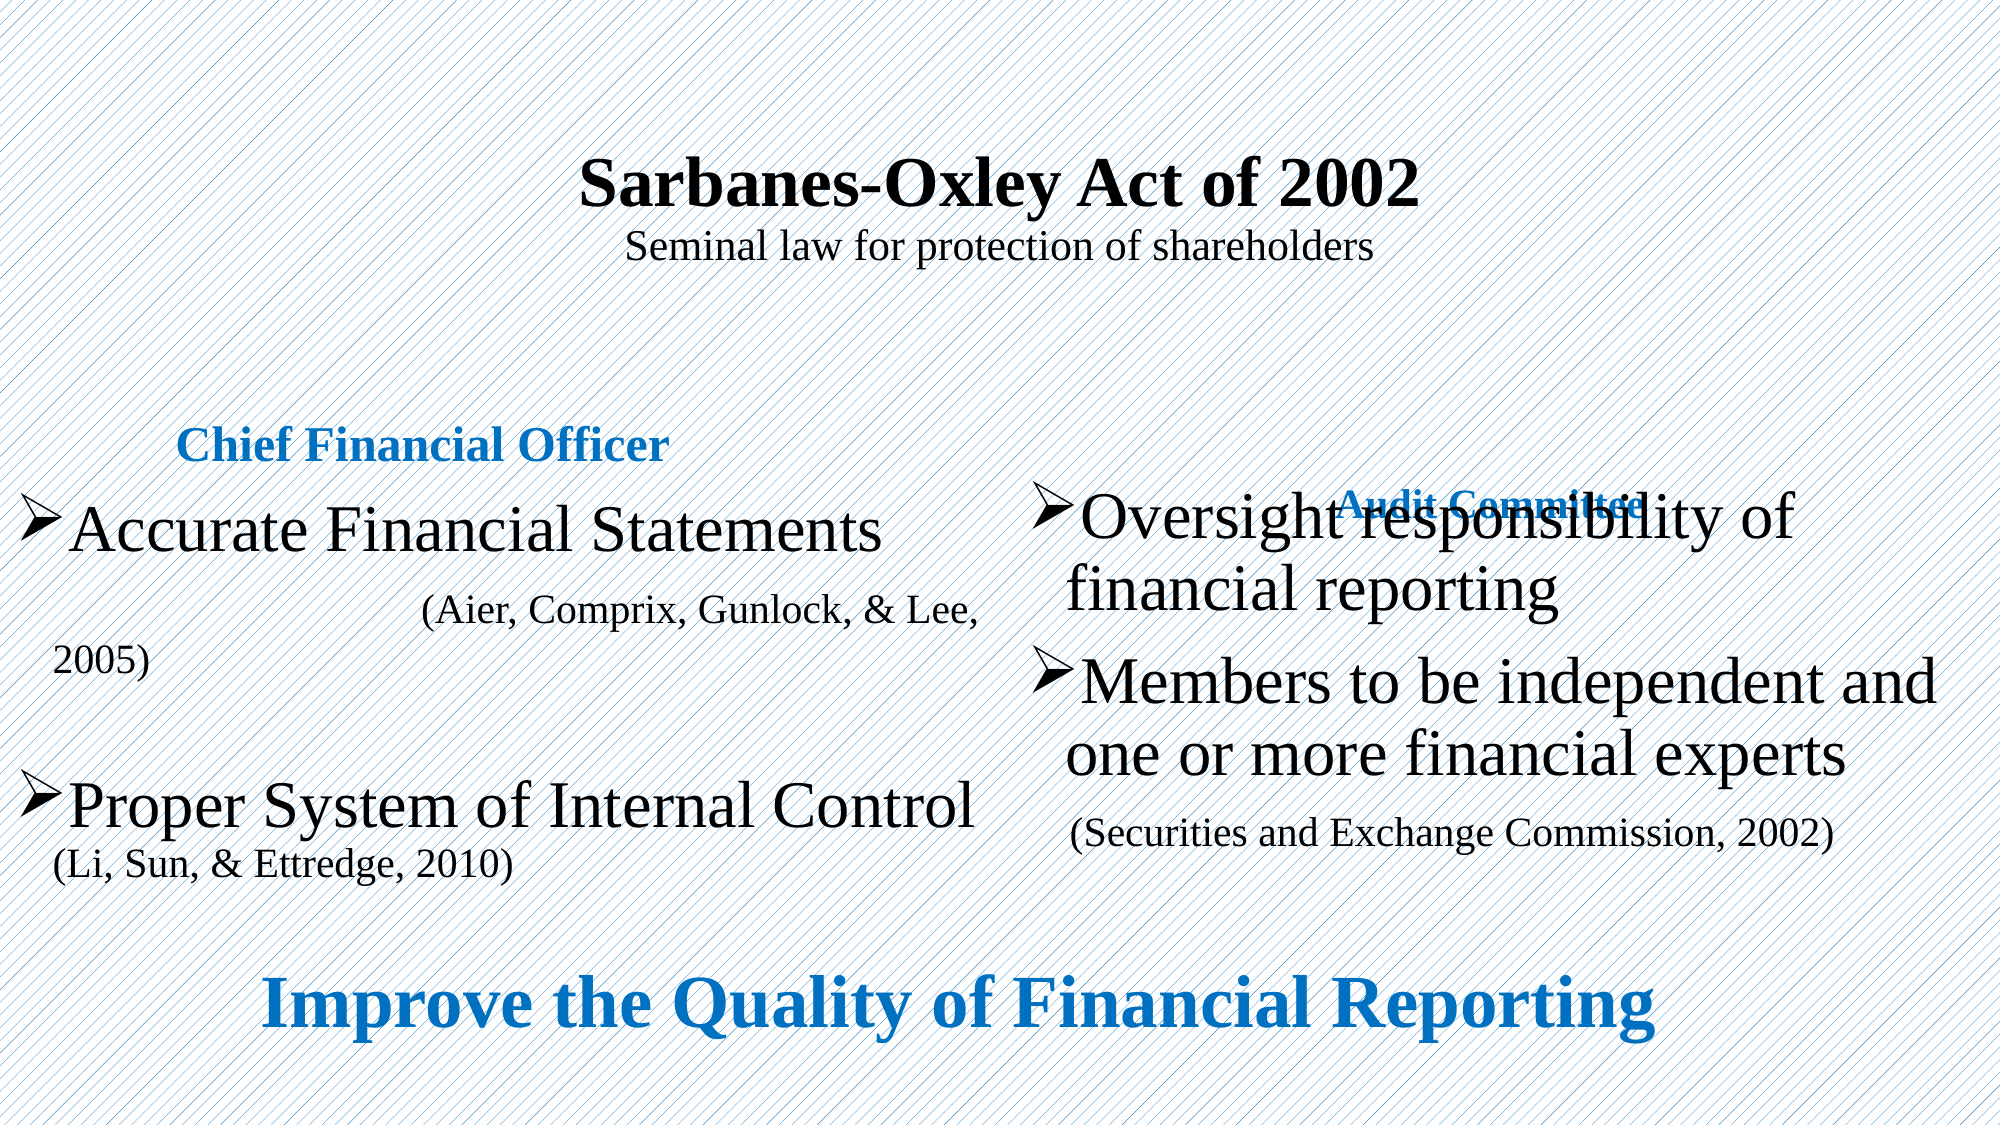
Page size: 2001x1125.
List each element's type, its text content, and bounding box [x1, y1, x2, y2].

list Chief Financial Officer [0, 366, 847, 481]
text_box Improve the Quality of Financial Reporting [119, 944, 1788, 1050]
list Audit Committee [1065, 412, 1916, 473]
title Sarbanes-Oxley Act of 2002 Seminal law for protection of shareholders [137, 59, 1863, 278]
list Accurate Financial Statements (Aier, Comprix, Gunlock, & Lee, 2005) Proper System of Internal Control (Li, Sun, & Ettredge, 2010) [0, 486, 1012, 1025]
list Oversight responsibility of financial reporting Members to be independent and one or more financial experts (Securities and Exchange Commission, 2002) [1012, 473, 2000, 972]
